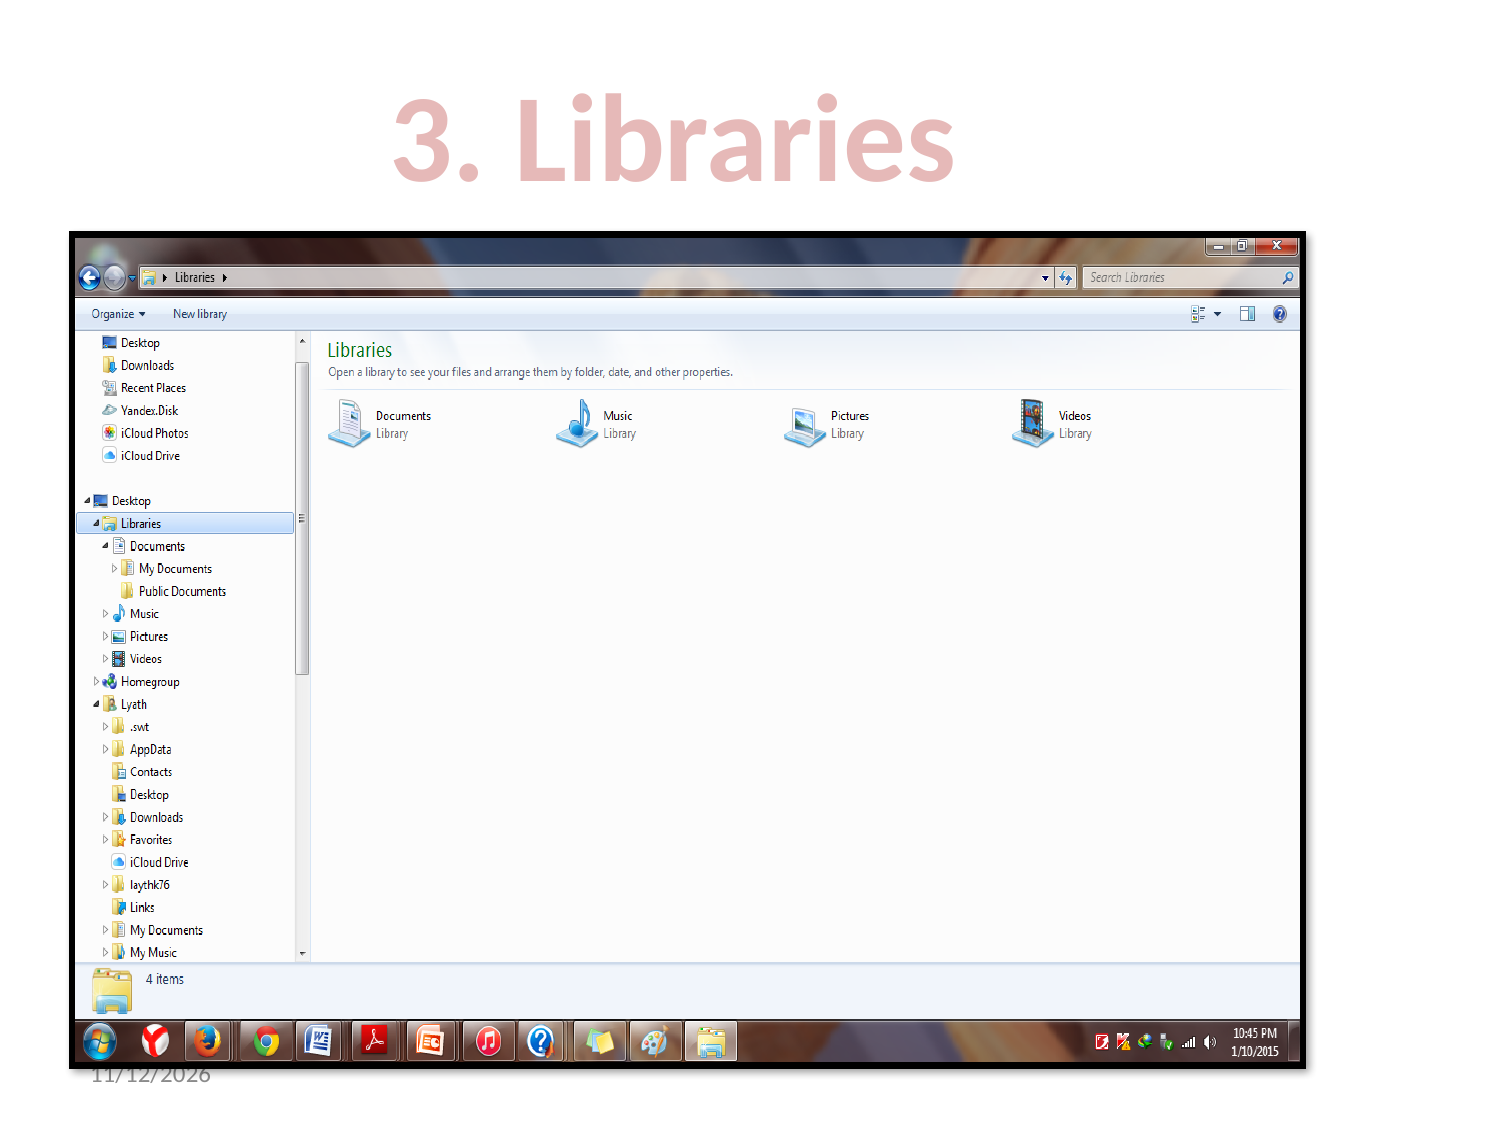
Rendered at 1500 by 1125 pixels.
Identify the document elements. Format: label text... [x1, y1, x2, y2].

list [74, 237, 1301, 1063]
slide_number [75, 1071, 425, 1103]
title 3. Libraries [75, 37, 1300, 225]
